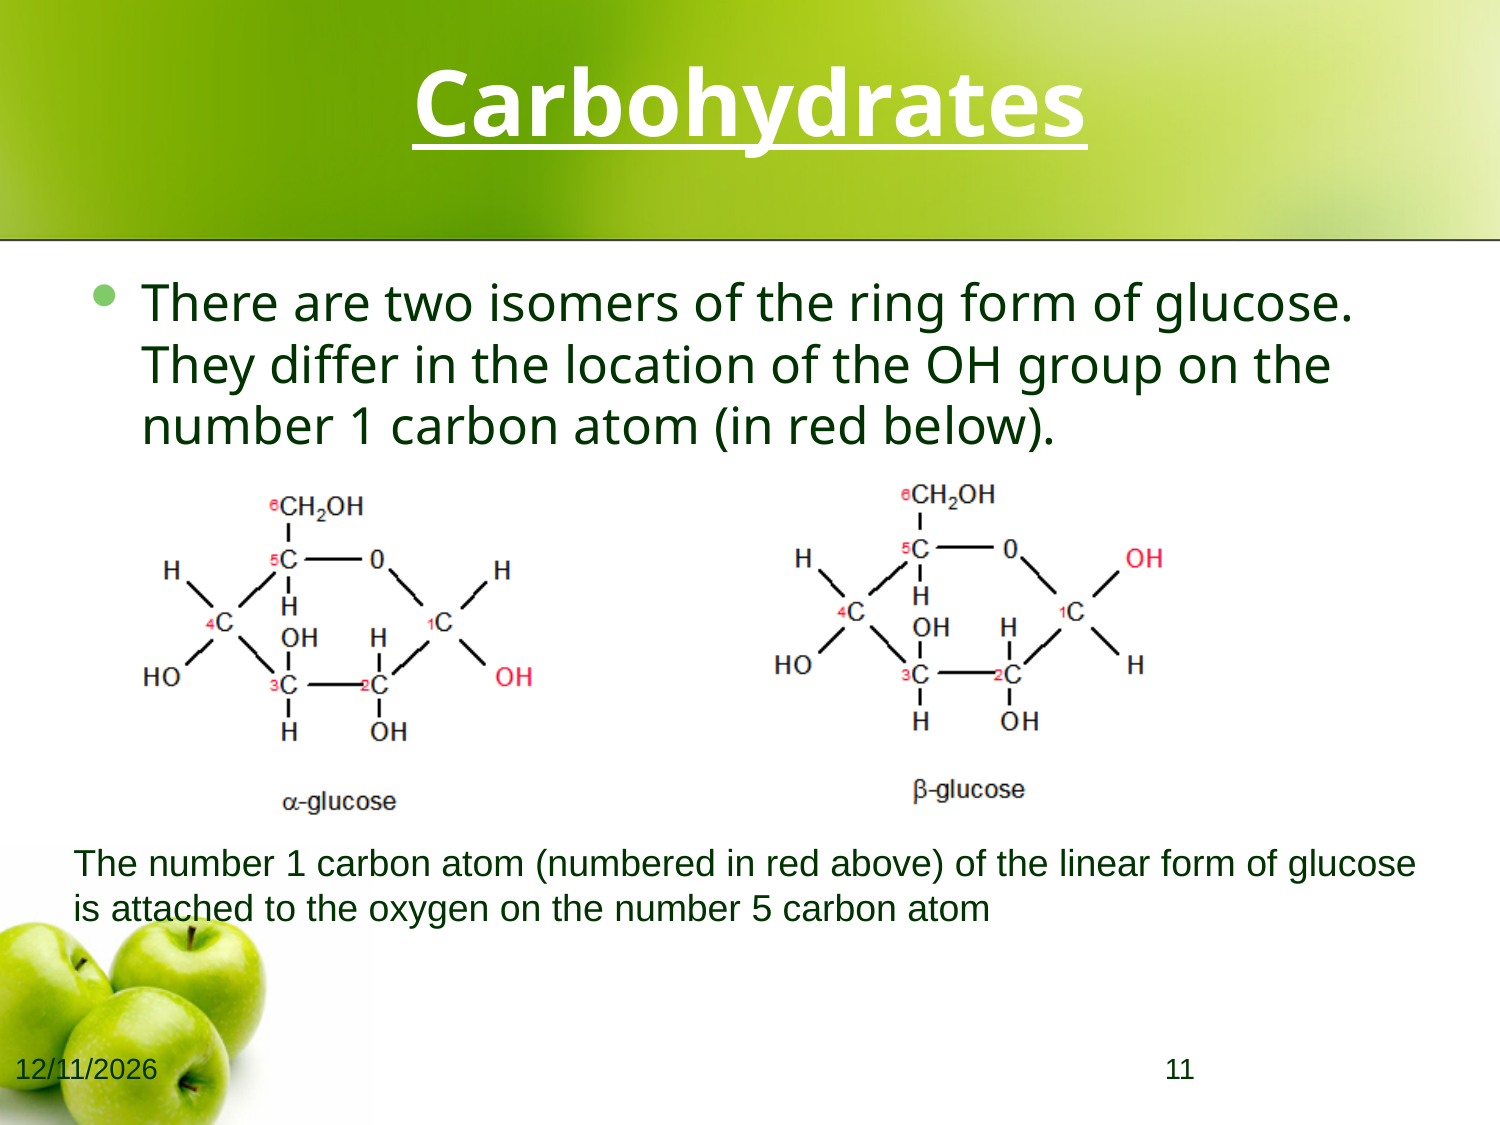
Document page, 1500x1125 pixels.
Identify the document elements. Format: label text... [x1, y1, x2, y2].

list There are two isomers of the ring form of glucose. They differ in the location of the OH group on the number 1 carbon atom (in red below). [74, 262, 1426, 505]
title Carbohydrates [62, 24, 1438, 176]
text_box The number 1 carbon atom (numbered in red above) of the linear form of glucose is attached to the oxygen on the number 5 carbon atom [58, 831, 1465, 937]
slide_number 11 [1149, 1042, 1500, 1103]
picture [0, 0, 1500, 1125]
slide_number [0, 1042, 350, 1103]
